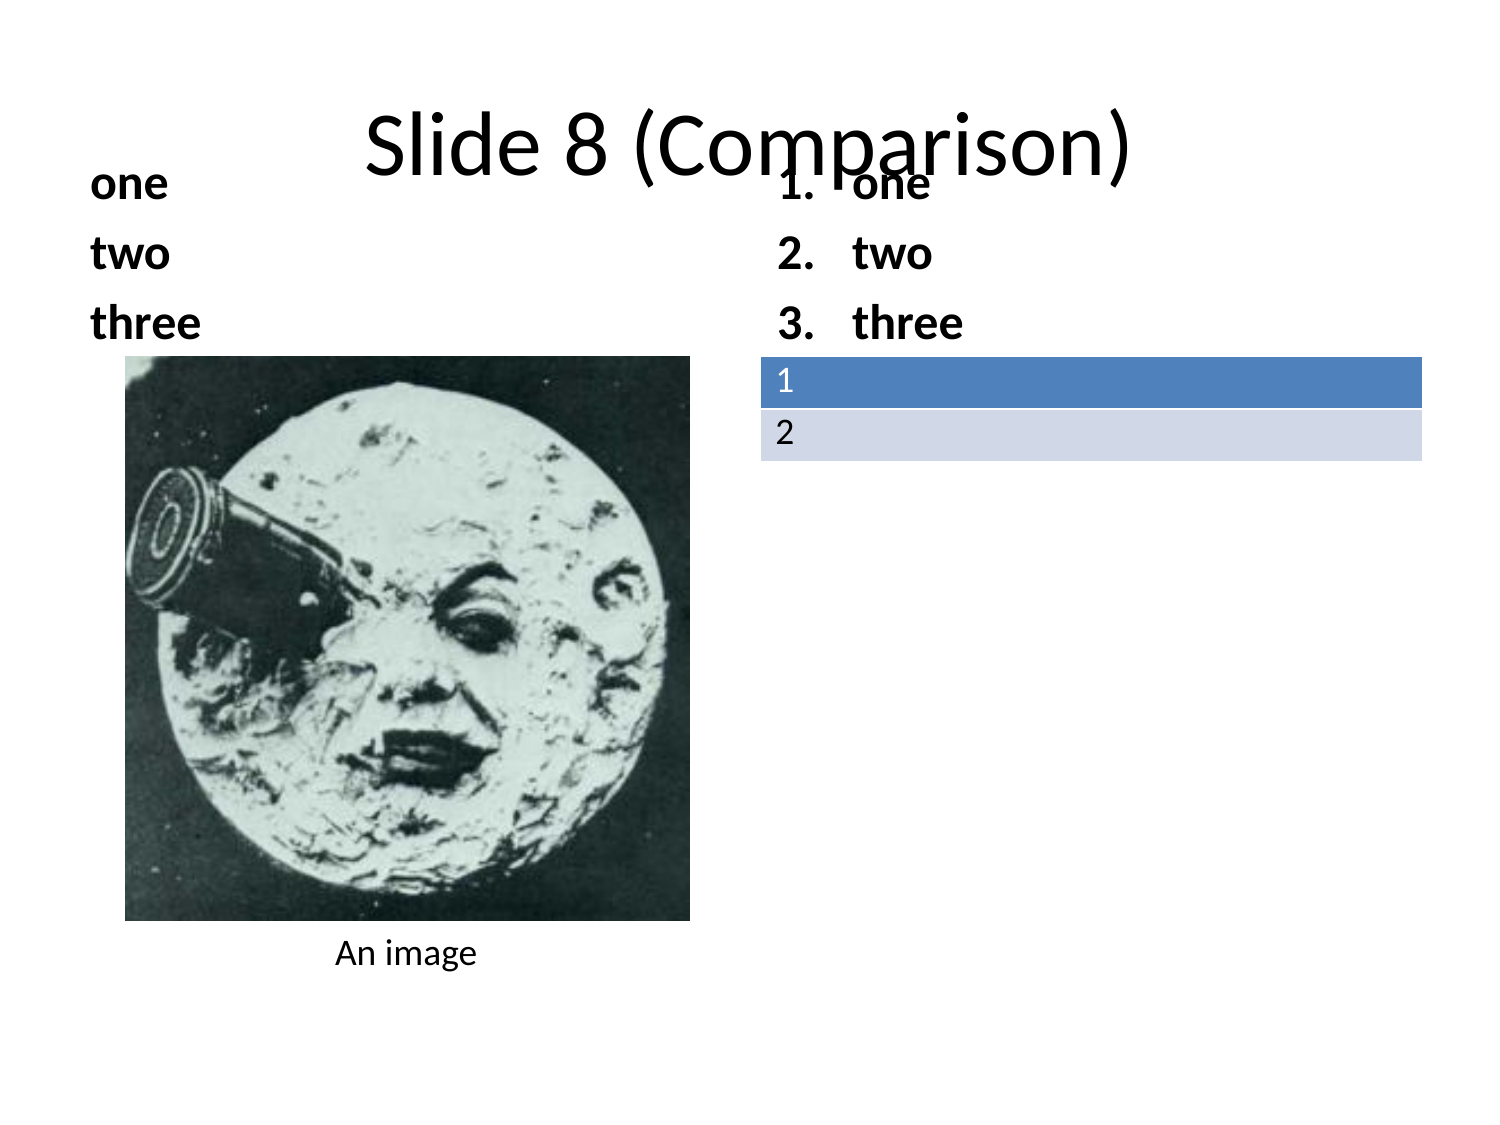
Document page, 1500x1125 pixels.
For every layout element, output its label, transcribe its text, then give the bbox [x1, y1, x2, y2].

picture [124, 355, 690, 921]
table_header 1 [761, 357, 1422, 408]
list one two three [761, 251, 1425, 357]
list one two three [75, 251, 738, 357]
text_box An image [74, 920, 738, 1005]
title Slide 8 (Comparison) [75, 45, 1425, 233]
table_cell 2 [761, 410, 1422, 461]
